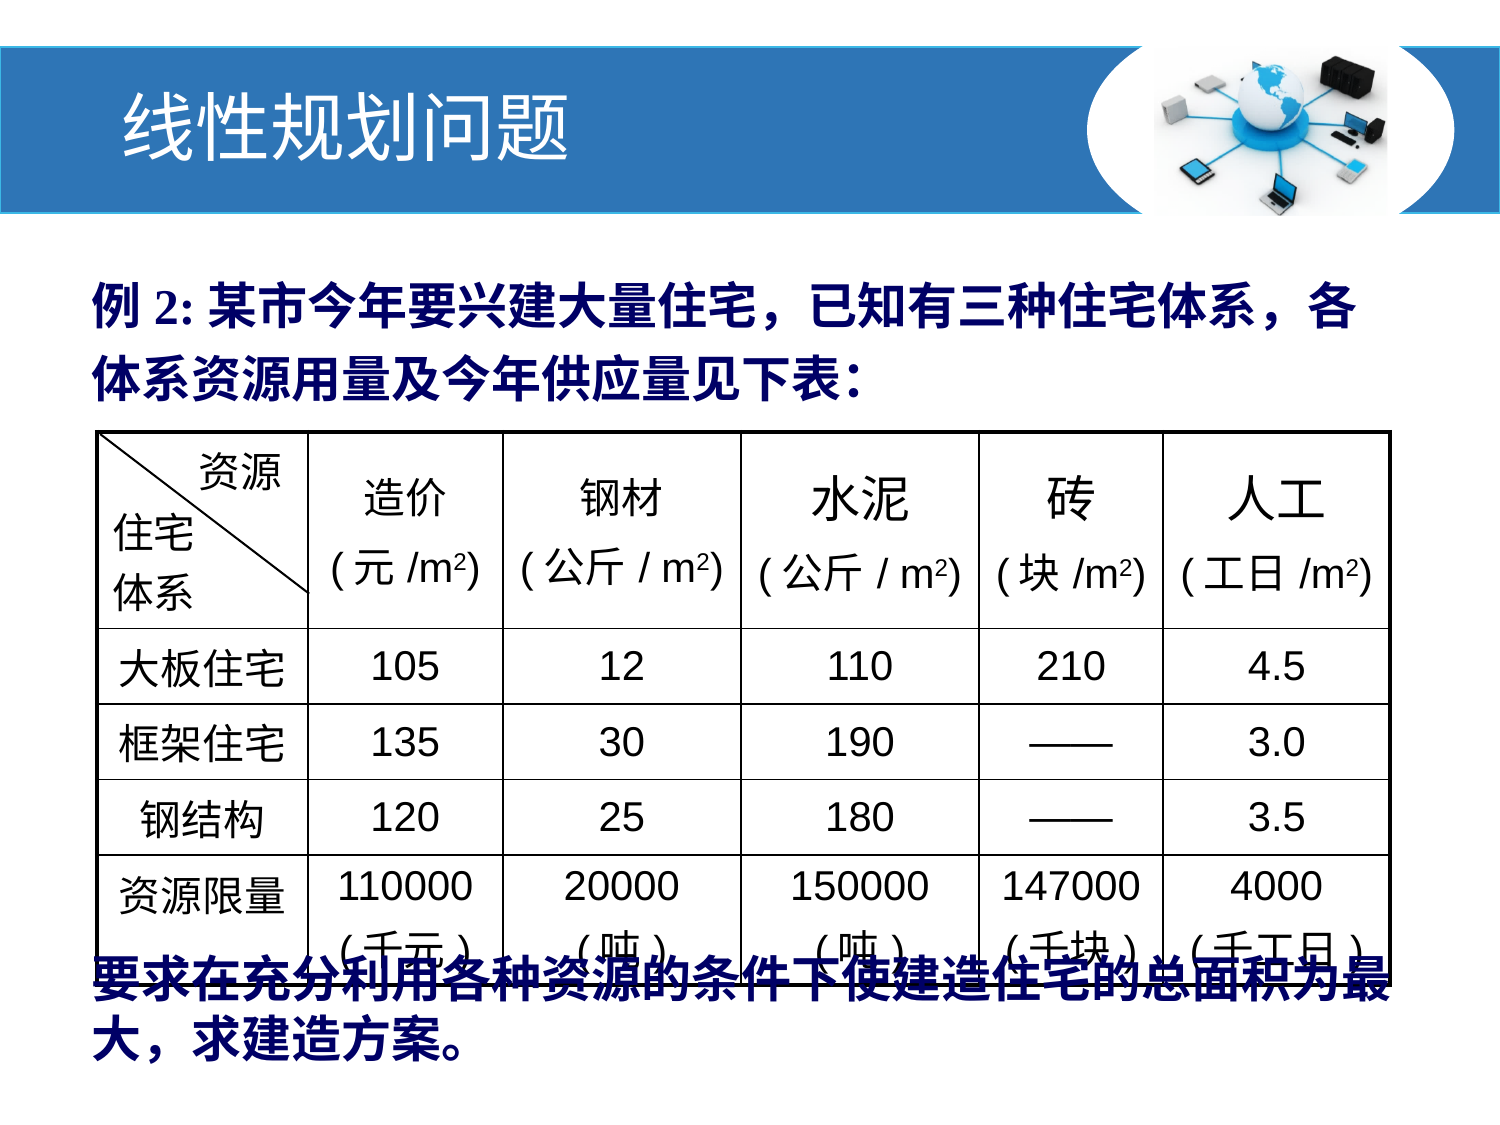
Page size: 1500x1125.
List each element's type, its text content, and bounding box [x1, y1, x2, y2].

table_cell 135 [309, 705, 502, 779]
table_cell 4.5 [1164, 629, 1388, 703]
text_box 要求在充分利用各种资源的条件下使建造住宅的总面积为最大，求建造方案。 [76, 939, 1447, 1075]
table_cell 147000 (千块) [980, 856, 1162, 939]
table_cell 150000 (吨) [742, 856, 978, 939]
table_cell 180 [742, 780, 978, 854]
table_header 造价 (元/m2) [309, 434, 502, 628]
table_cell 大板住宅 [99, 629, 307, 703]
table_cell 钢结构 [99, 780, 307, 854]
picture [1154, 46, 1388, 216]
table_cell 3.5 [1164, 780, 1388, 854]
table_cell 3.0 [1164, 705, 1388, 779]
table_cell 30 [504, 705, 740, 779]
list 例2:某市今年要兴建大量住宅，已知有三种住宅体系，各体系资源用量及今年供应量见下表： [76, 253, 1388, 420]
table_cell 120 [309, 780, 502, 854]
table_cell 资源限量 [99, 856, 307, 939]
table_cell 110000 (千元) [309, 856, 502, 939]
table_cell —— [980, 780, 1162, 854]
table_header 人工 (工日/m2) [1164, 434, 1388, 628]
table_cell 20000 (吨) [504, 856, 740, 939]
title 线性规划问题 [105, 50, 1060, 214]
table_header 钢材 (公斤/ m2) [504, 434, 740, 628]
table_cell 110 [742, 629, 978, 703]
table_cell 25 [504, 780, 740, 854]
table_cell 12 [504, 629, 740, 703]
table_cell 210 [980, 629, 1162, 703]
table_cell 4000 (千工日) [1164, 856, 1388, 939]
table_header 资源 住宅 体系 [99, 434, 307, 628]
table_header 水泥 (公斤/ m2) [742, 434, 978, 628]
table_cell 105 [309, 629, 502, 703]
table_cell 框架住宅 [99, 705, 307, 779]
table_cell 190 [742, 705, 978, 779]
table_header 砖 (块/m2) [980, 434, 1162, 628]
table_cell —— [980, 705, 1162, 779]
